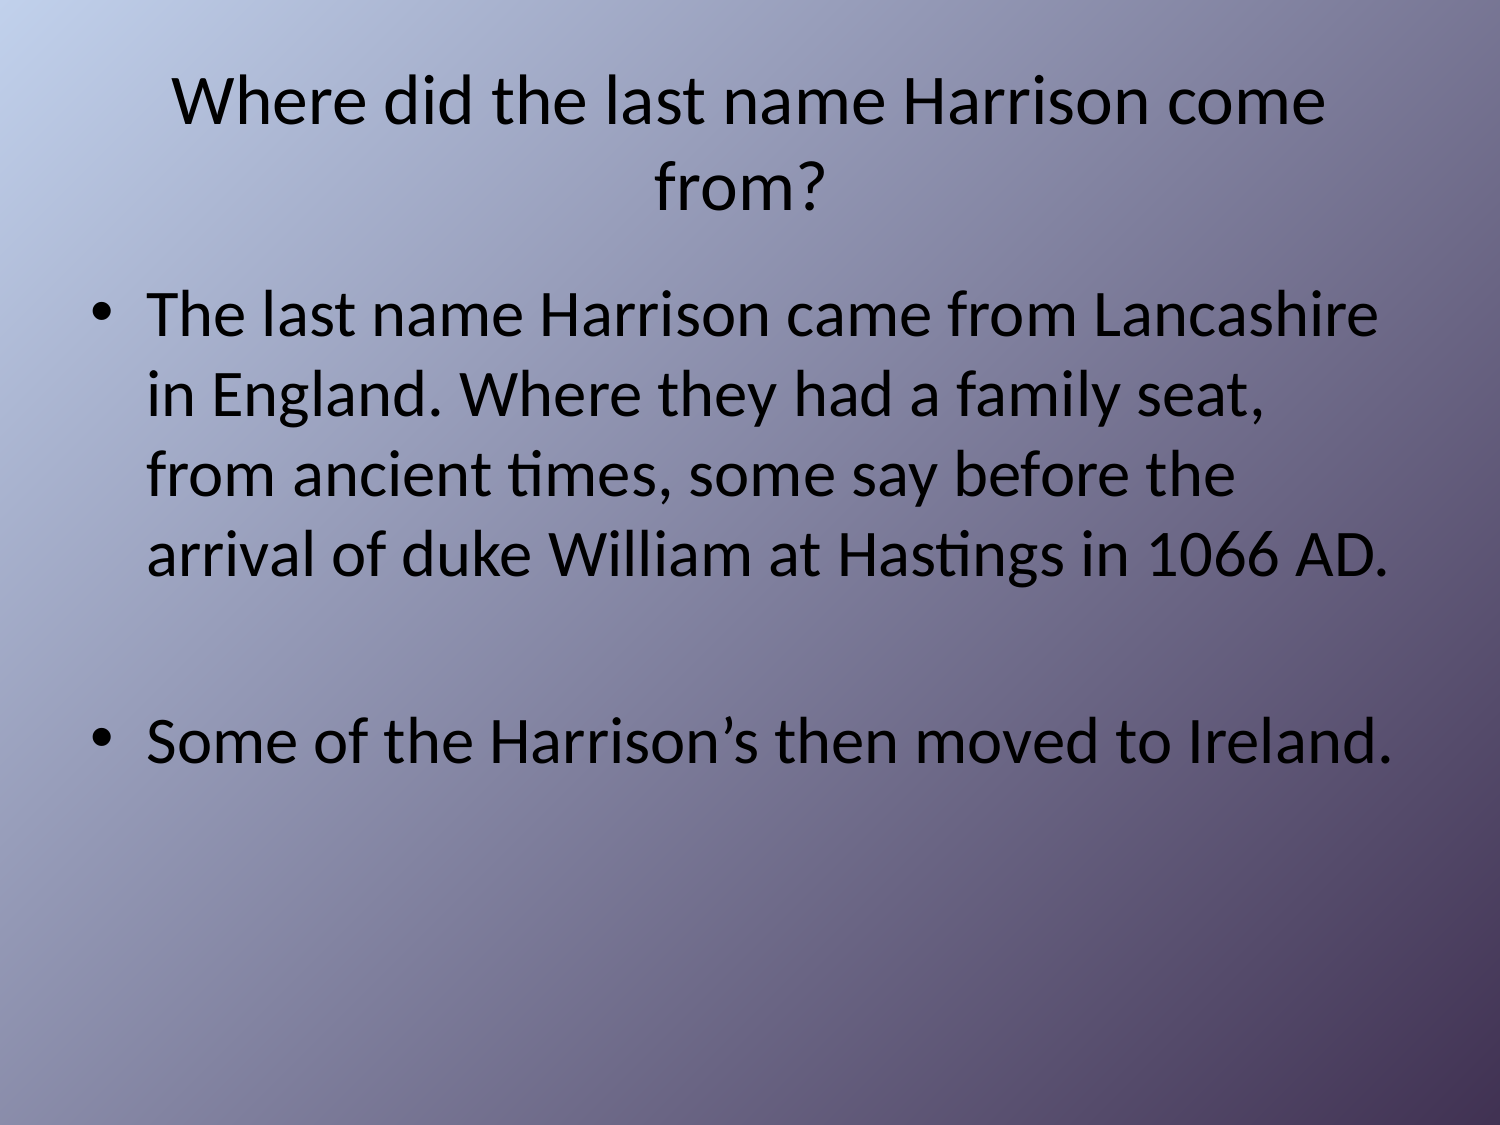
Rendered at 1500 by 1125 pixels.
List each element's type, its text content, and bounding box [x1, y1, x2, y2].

list The last name Harrison came from Lancashire in England. Where they had a family seat, from ancient times, some say before the arrival of duke William at Hastings in 1066 AD. Some of the Harrison’s then moved to Ireland. [75, 262, 1425, 1005]
title Where did the last name Harrison come from? [75, 45, 1425, 233]
